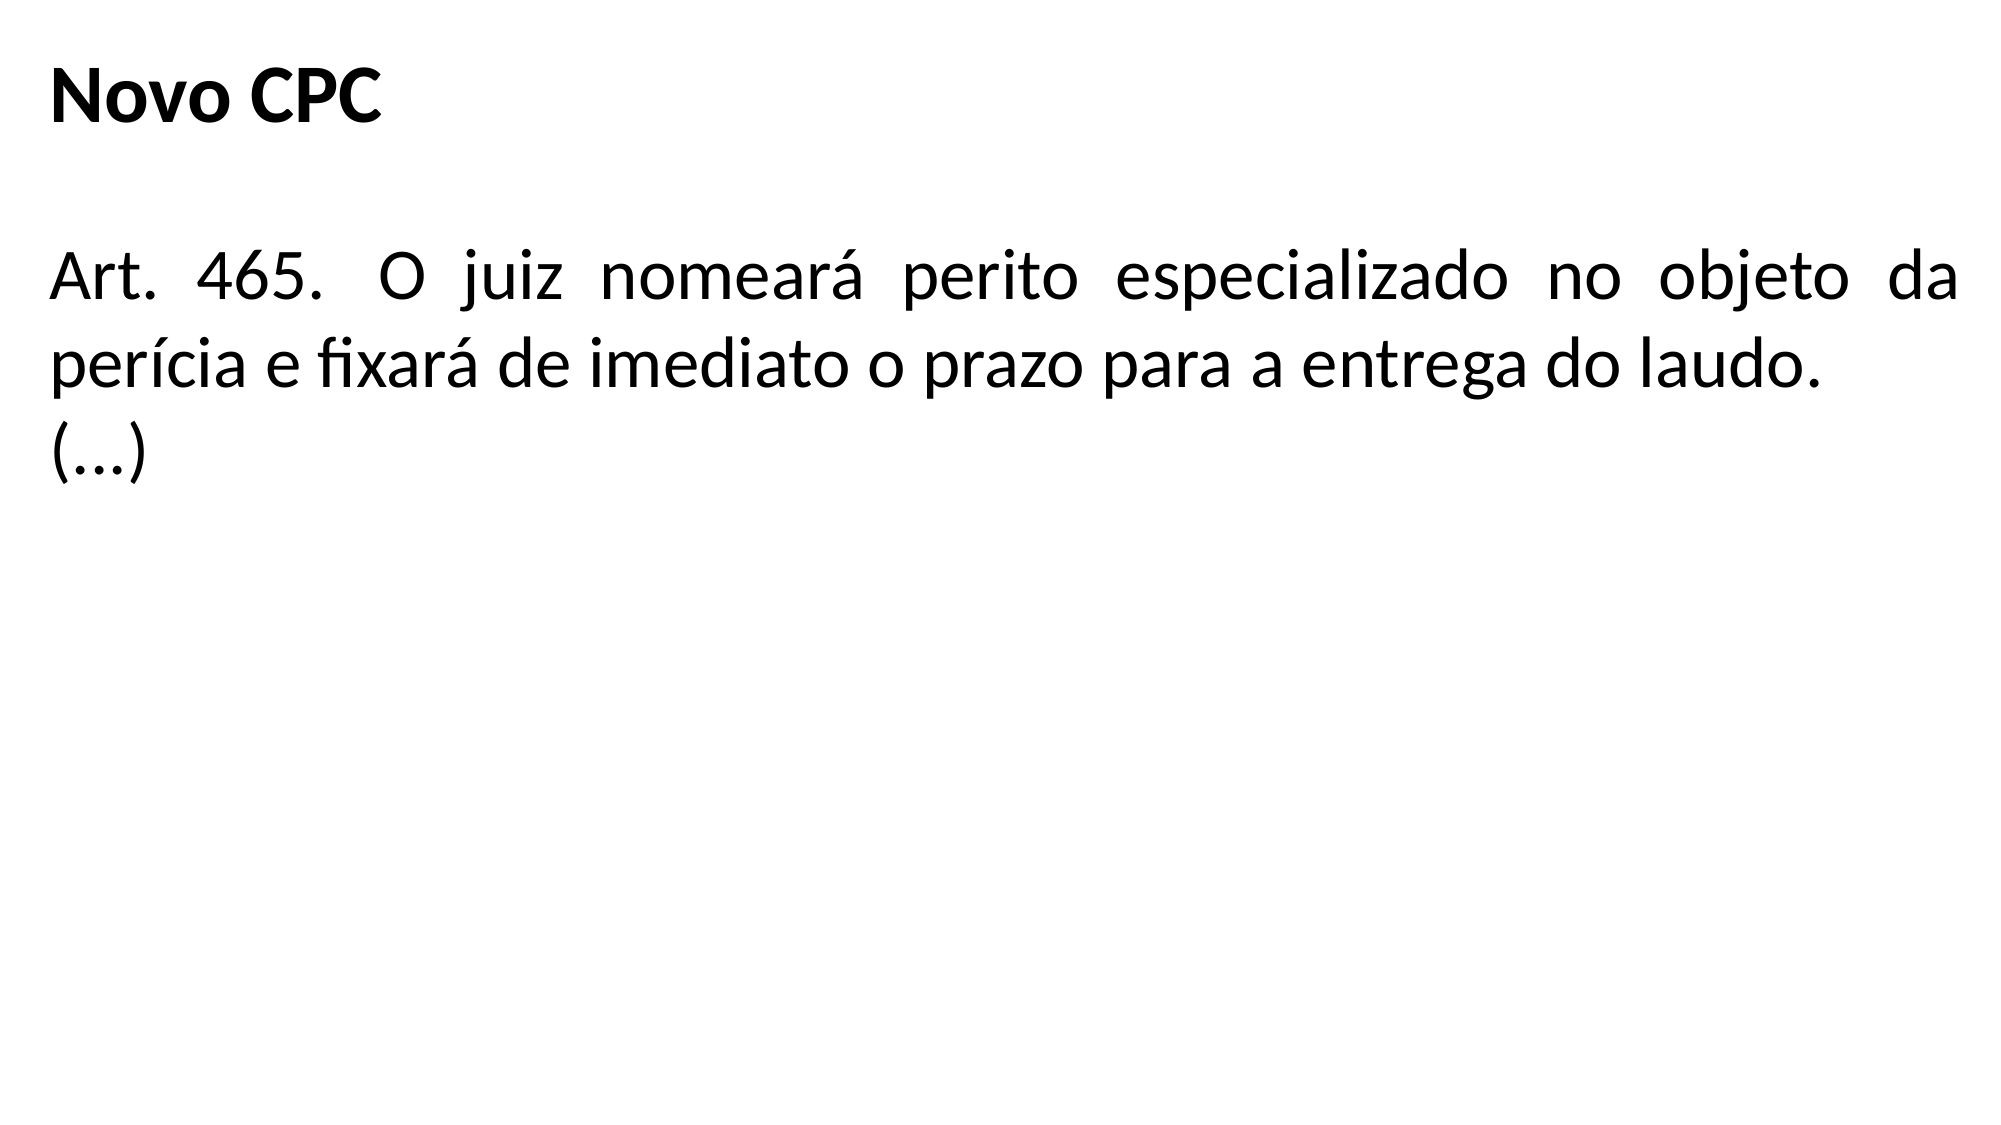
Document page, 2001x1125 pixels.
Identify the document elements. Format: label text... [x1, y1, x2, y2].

text_box Novo CPC Art. 465. O juiz nomeará perito especializado no objeto da perícia e fixará de imediato o prazo para a entrega do laudo. (...) [34, 32, 1977, 497]
